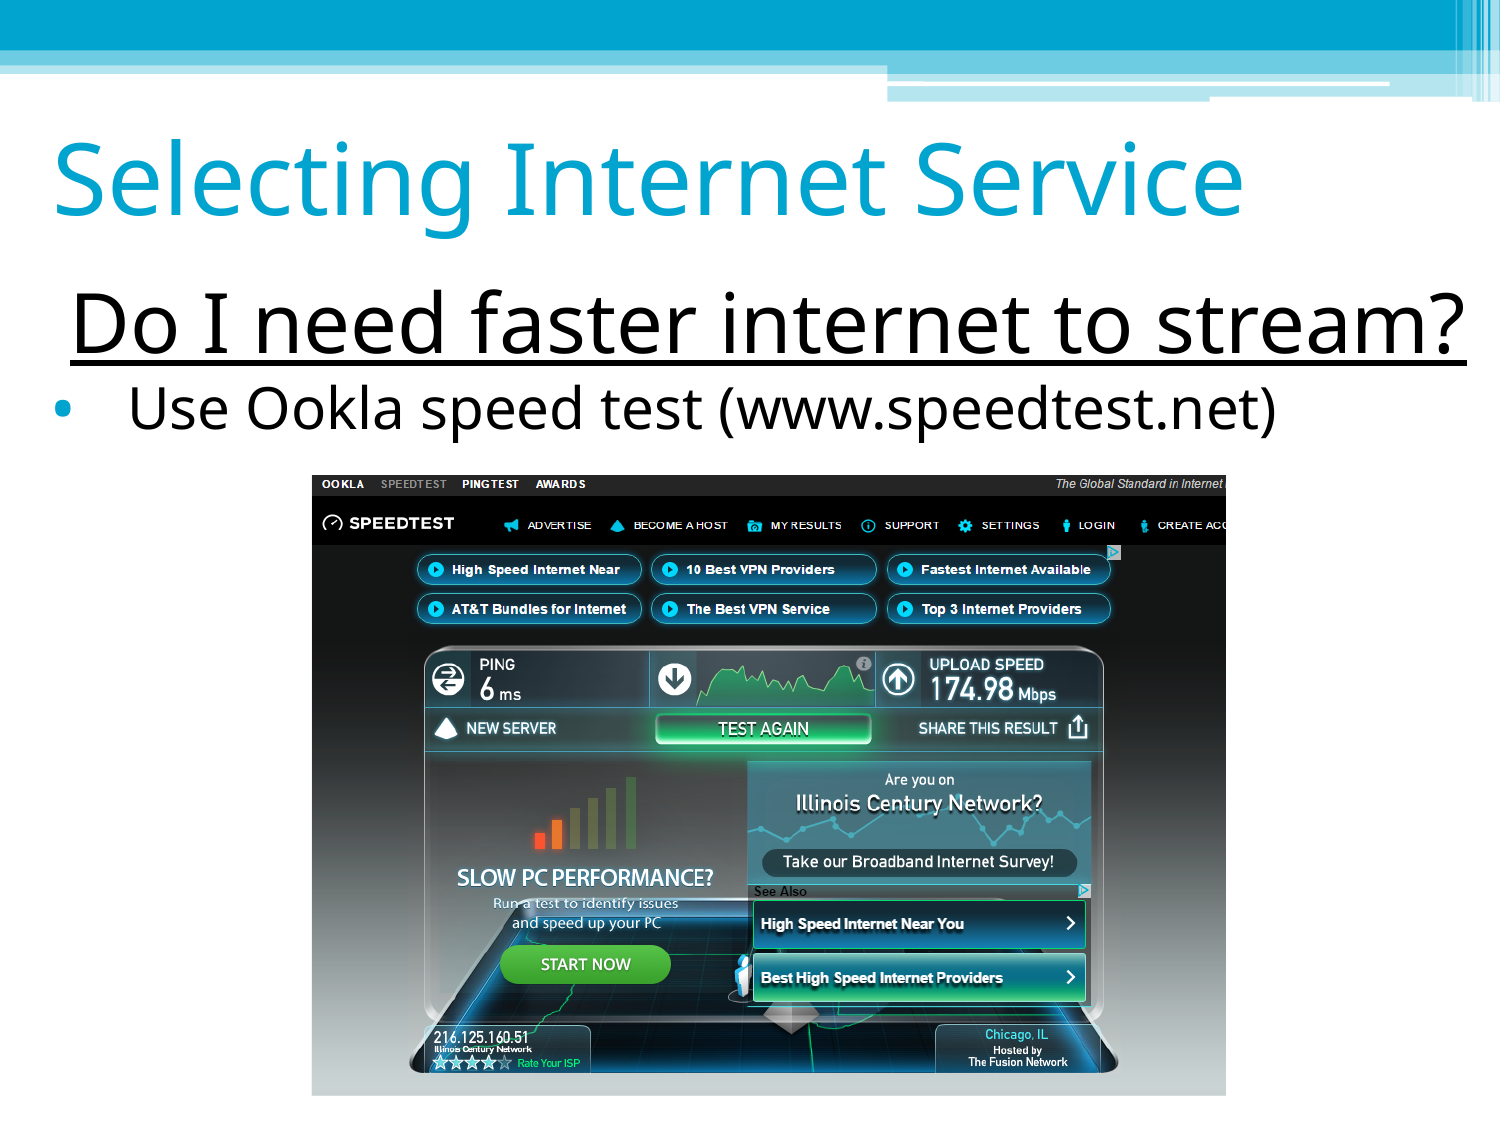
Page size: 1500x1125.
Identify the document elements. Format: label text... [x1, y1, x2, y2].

title Selecting Internet Service [37, 87, 1500, 263]
list Do I need faster internet to stream? Use Ookla speed test (www.speedtest.net) [37, 263, 1500, 1125]
picture [311, 475, 1226, 1096]
